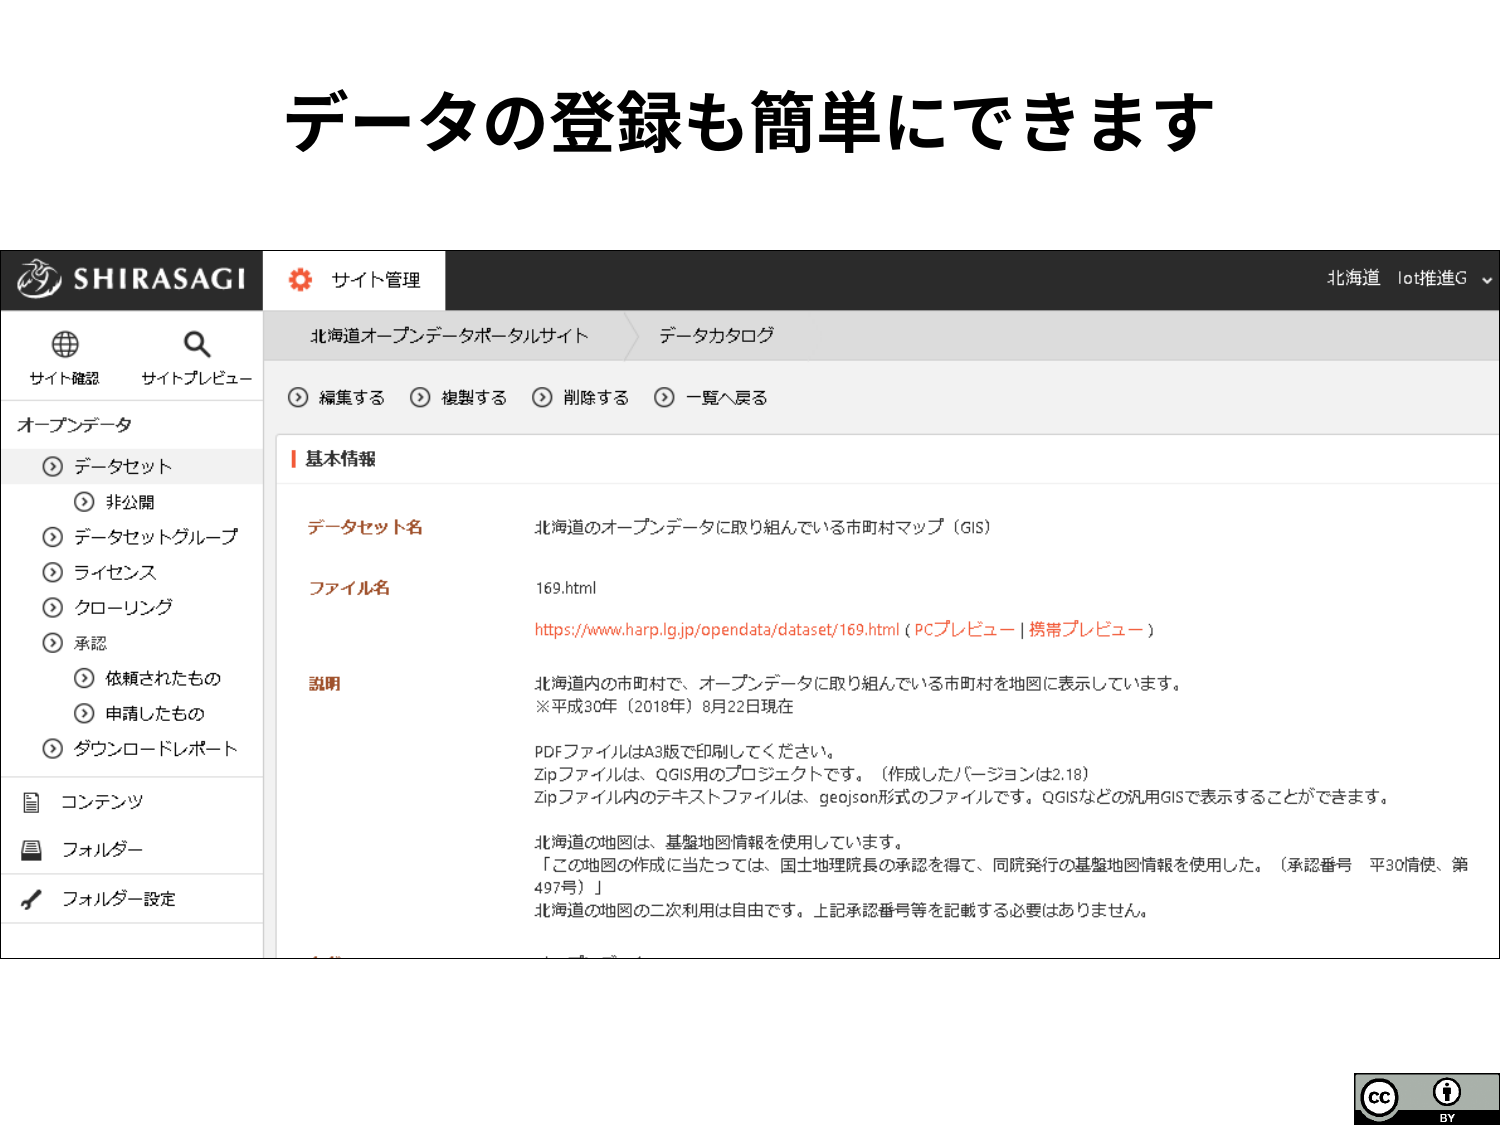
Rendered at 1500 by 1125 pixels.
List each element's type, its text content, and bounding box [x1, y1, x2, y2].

picture [1354, 1073, 1500, 1125]
picture [0, 250, 1500, 959]
text_box データの登録も簡単にできます [0, 73, 1500, 169]
